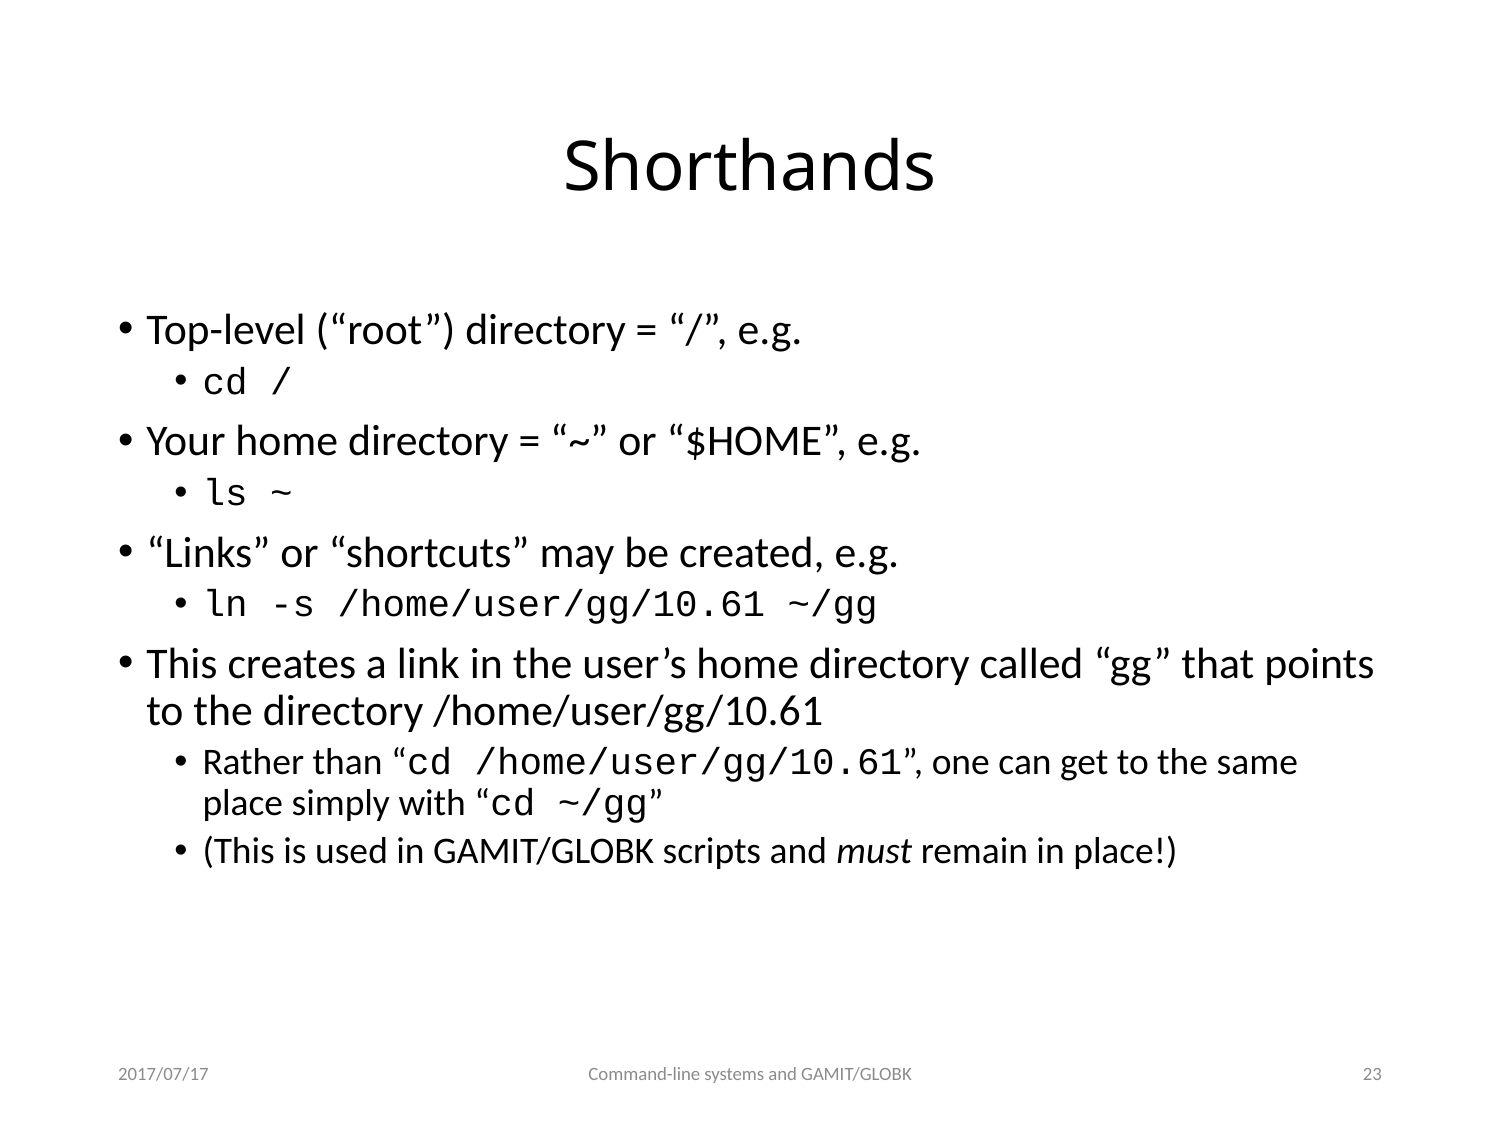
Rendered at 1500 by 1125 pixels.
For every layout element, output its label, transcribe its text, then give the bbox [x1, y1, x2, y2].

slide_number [103, 1042, 441, 1103]
footer Command-line systems and GAMIT/GLOBK [496, 1042, 1004, 1103]
list Top-level (“root”) directory = “/”, e.g. cd / Your home directory = “~” or “$HOME”, e.g. ls ~ “Links” or “shortcuts” may be created, e.g. ln -s /home/user/gg/10.61 ~/gg This creates a link in the user’s home directory called “gg” that points to the directory /home/user/gg/10.61 Rather than “cd /home/user/gg/10.61”, one can get to the same place simply with “cd ~/gg” (This is used in GAMIT/GLOBK scripts and must remain in place!) [103, 299, 1397, 1014]
title Shorthands [103, 59, 1397, 278]
slide_number 22 [1059, 1042, 1397, 1103]
